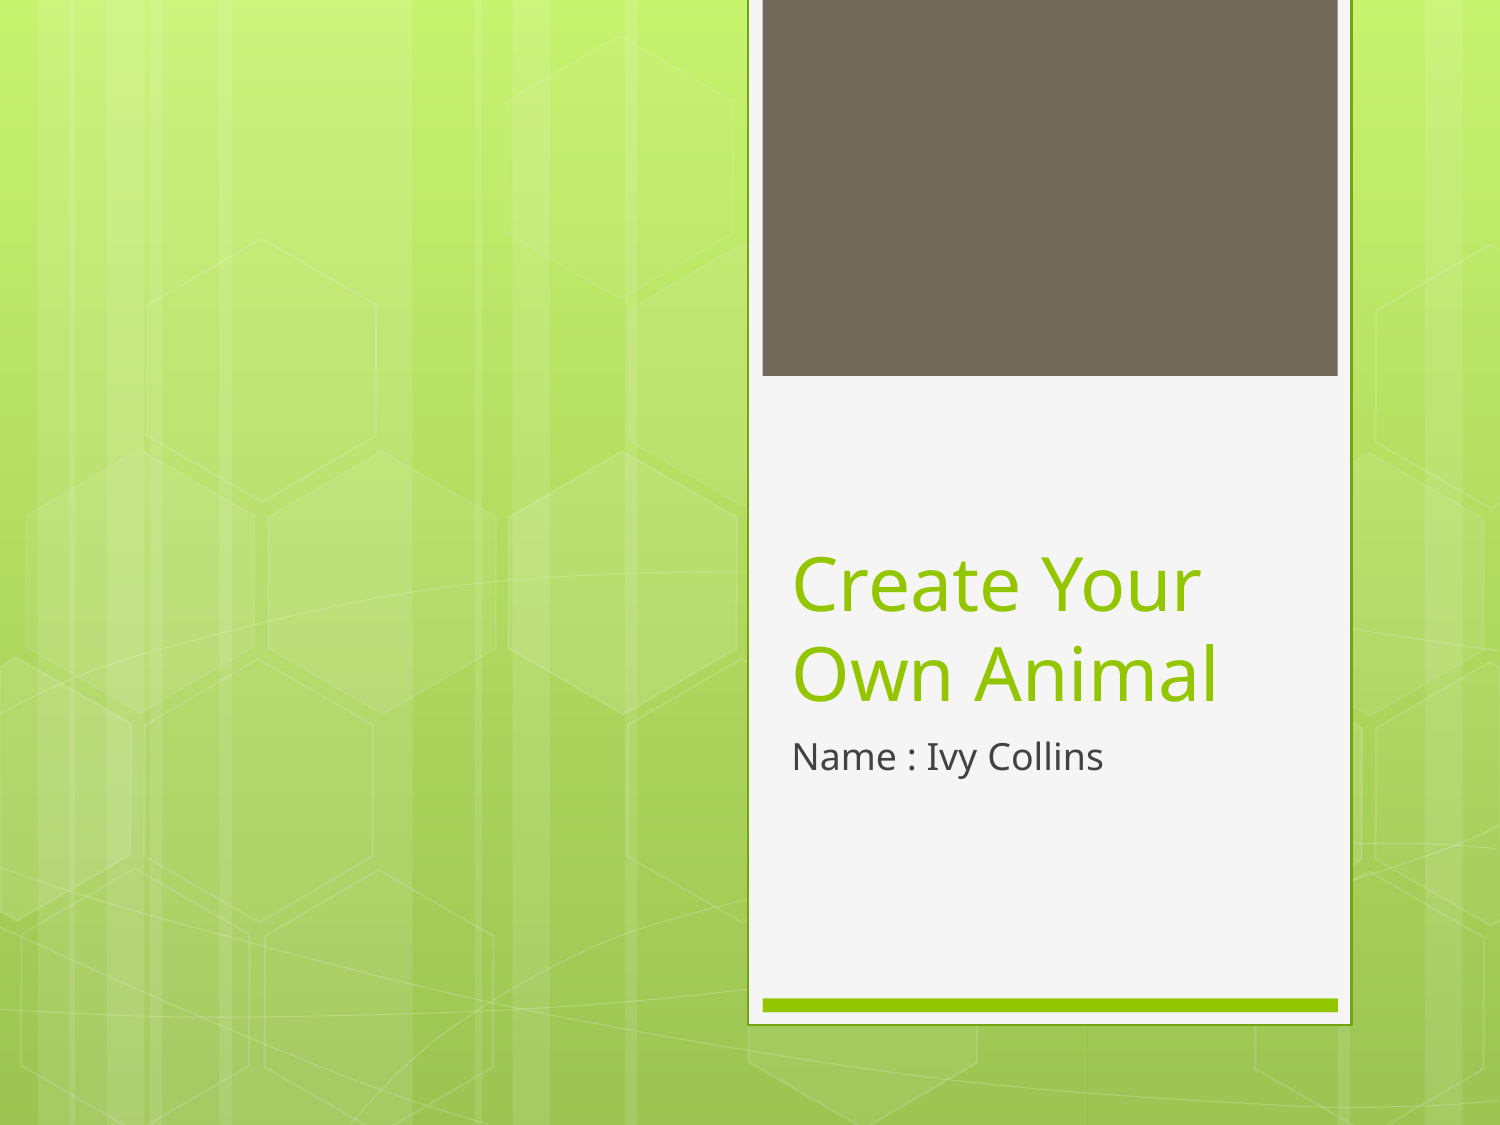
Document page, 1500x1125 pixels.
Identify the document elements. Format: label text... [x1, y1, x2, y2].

title Create Your Own Animal [776, 444, 1320, 724]
subtitle Name : Ivy Collins [776, 725, 1320, 933]
